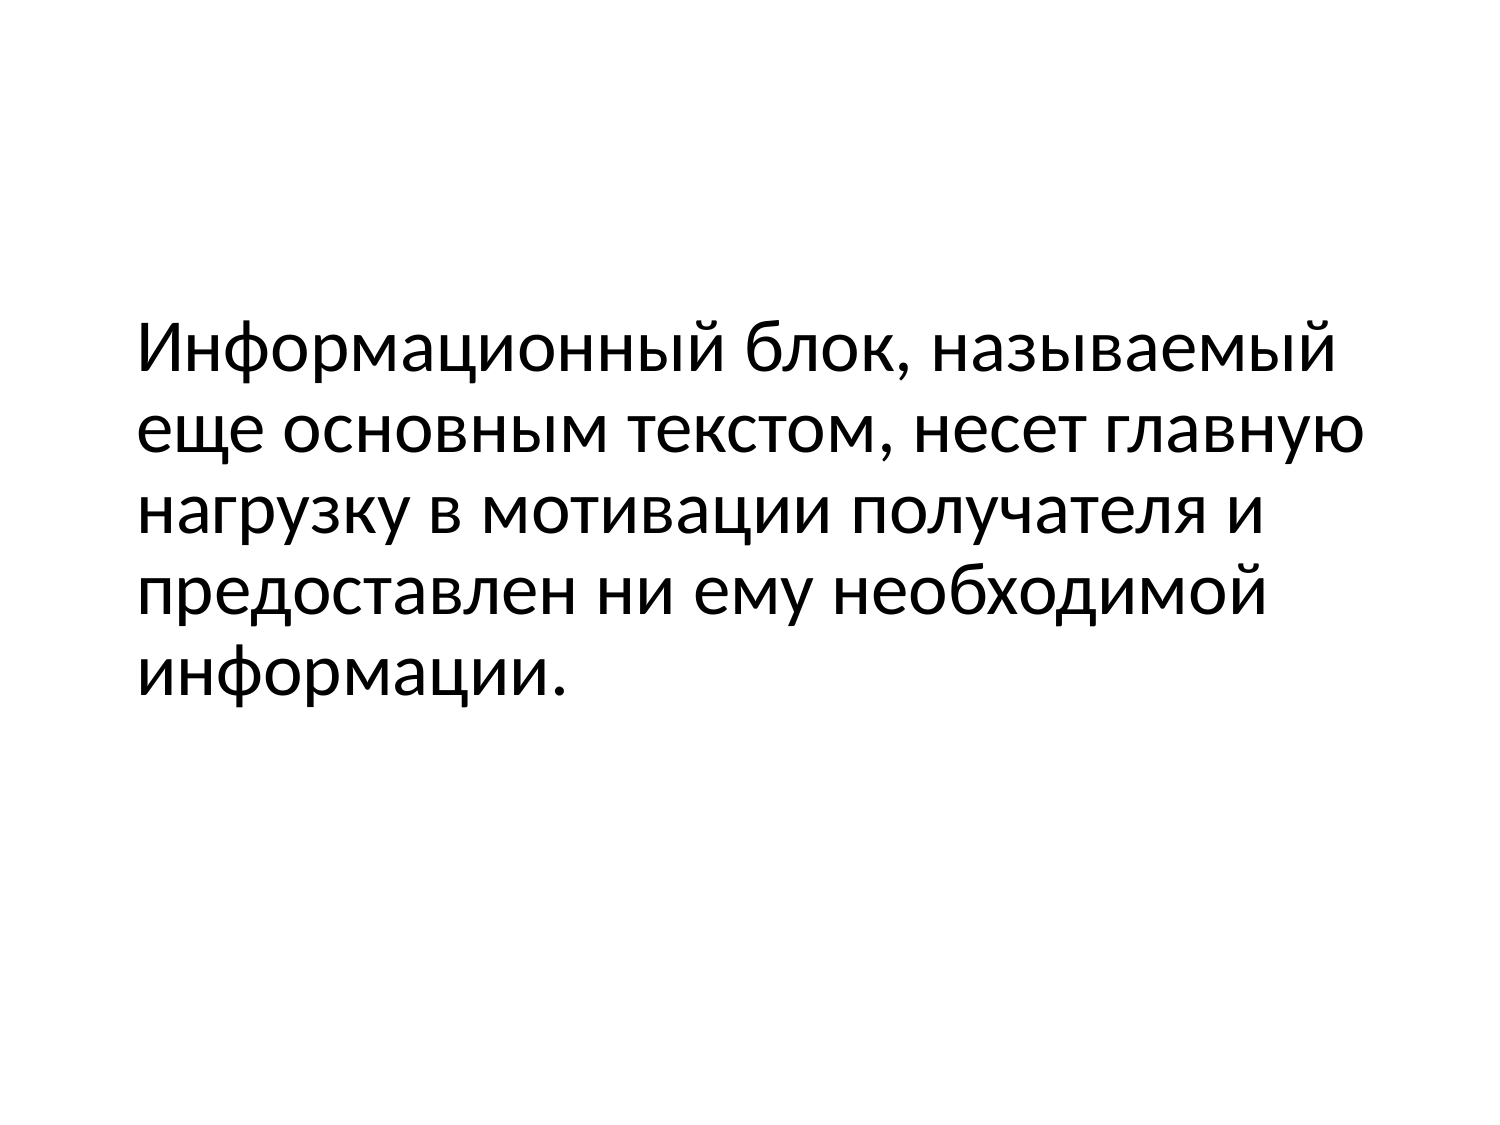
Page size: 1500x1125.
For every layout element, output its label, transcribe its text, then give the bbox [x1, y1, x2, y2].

list Информационный блок, называемый еще основным текстом, несет главную нагрузку в мотивации получателя и предоставлен ни ему необходимой информации. [103, 299, 1397, 1014]
